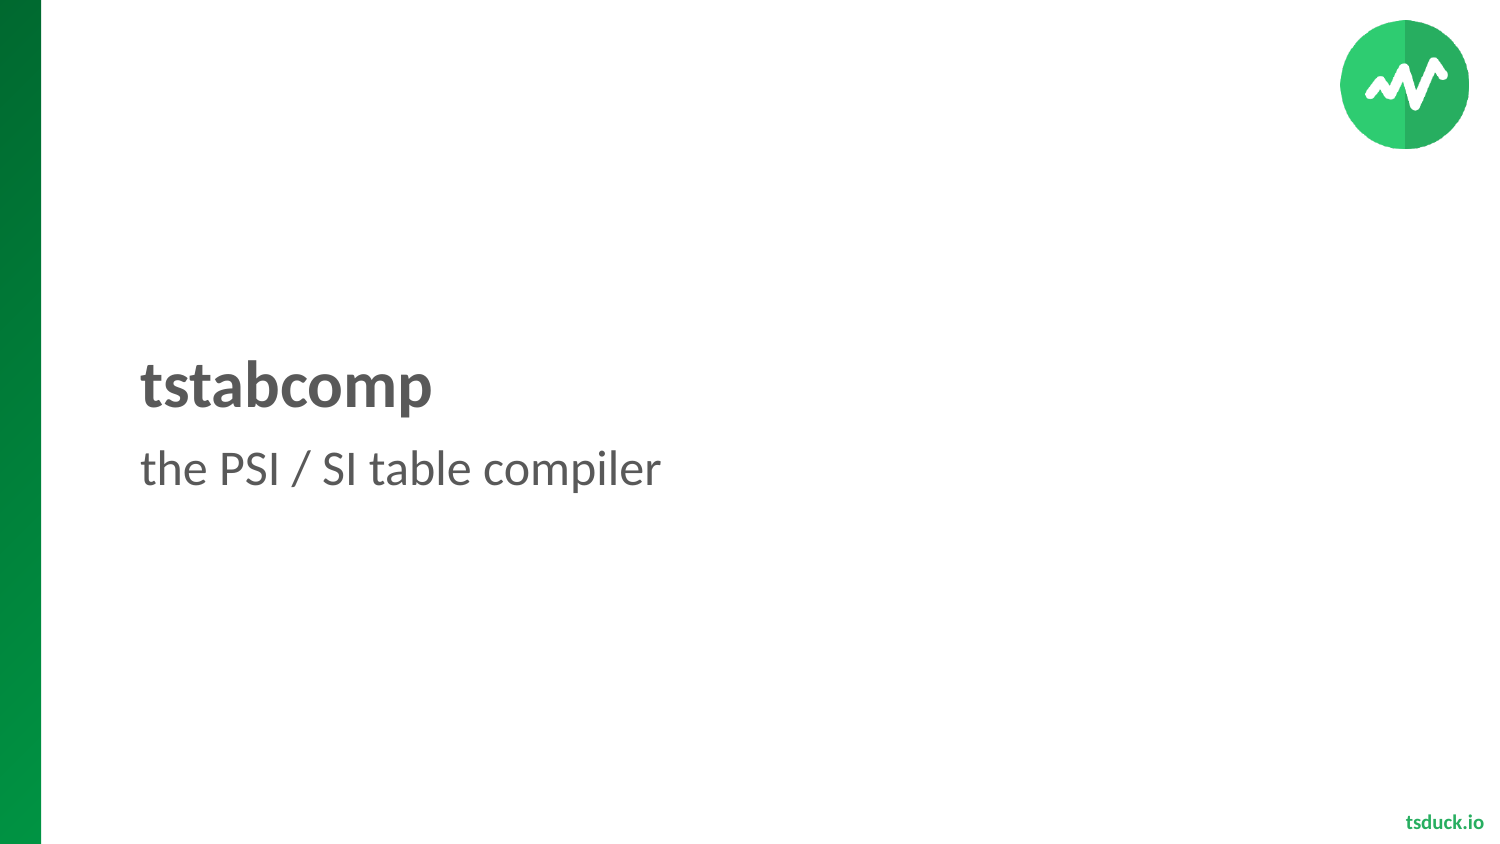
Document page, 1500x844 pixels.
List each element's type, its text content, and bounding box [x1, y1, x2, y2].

list tstabcomp [125, 243, 1400, 429]
title the PSI / SI table compiler [125, 429, 1400, 596]
picture [1340, 20, 1469, 149]
